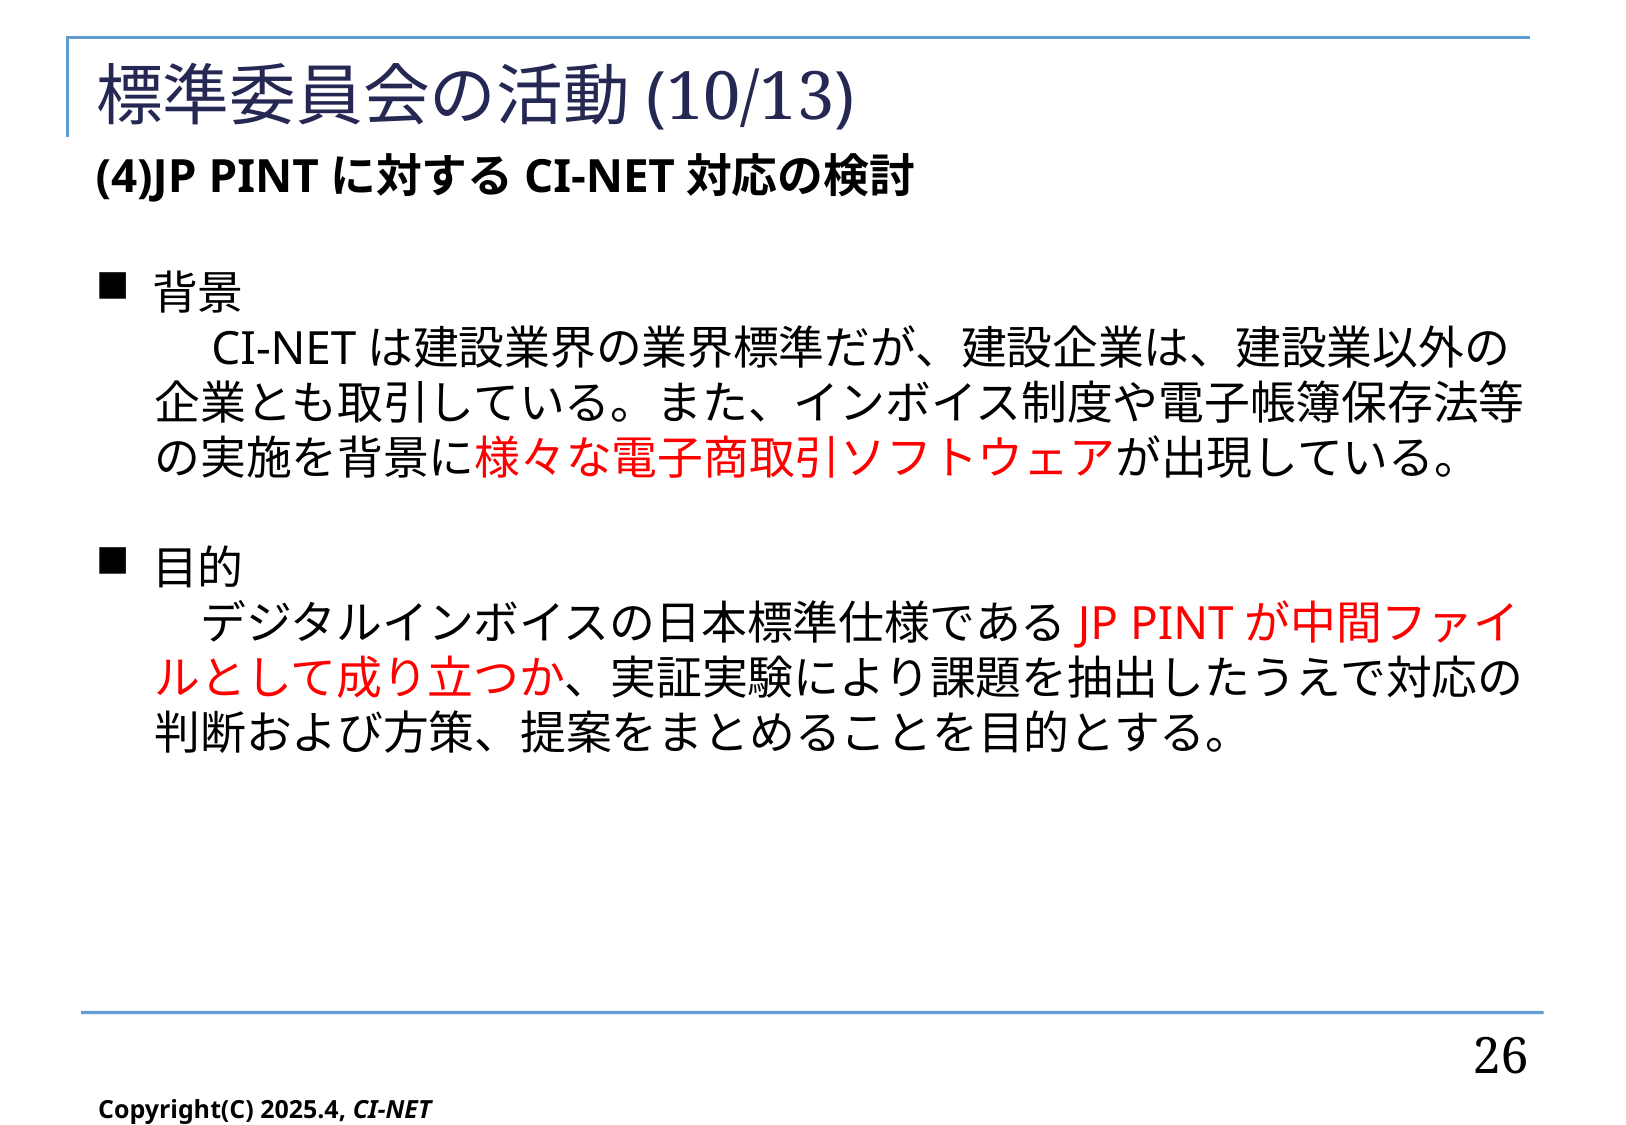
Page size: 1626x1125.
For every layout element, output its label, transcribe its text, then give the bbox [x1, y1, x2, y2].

slide_number 26 [1164, 1024, 1544, 1100]
text_box (4)JP PINTに対するCI-NET対応の検討 背景 CI-NETは建設業界の業界標準だが、建設企業は、建設業以外の企業とも取引している。また、インボイス制度や電子帳簿保存法等の実施を背景に様々な電子商取引ソフトウェアが出現している。 目的 デジタルインボイスの日本標準仕様であるJP PINTが中間ファイルとして成り立つか、実証実験により課題を抽出したうえで対応の判断および方策、提案をまとめることを目的とする。 [80, 139, 1569, 767]
title 標準委員会の活動(10/13) [81, 45, 1544, 139]
